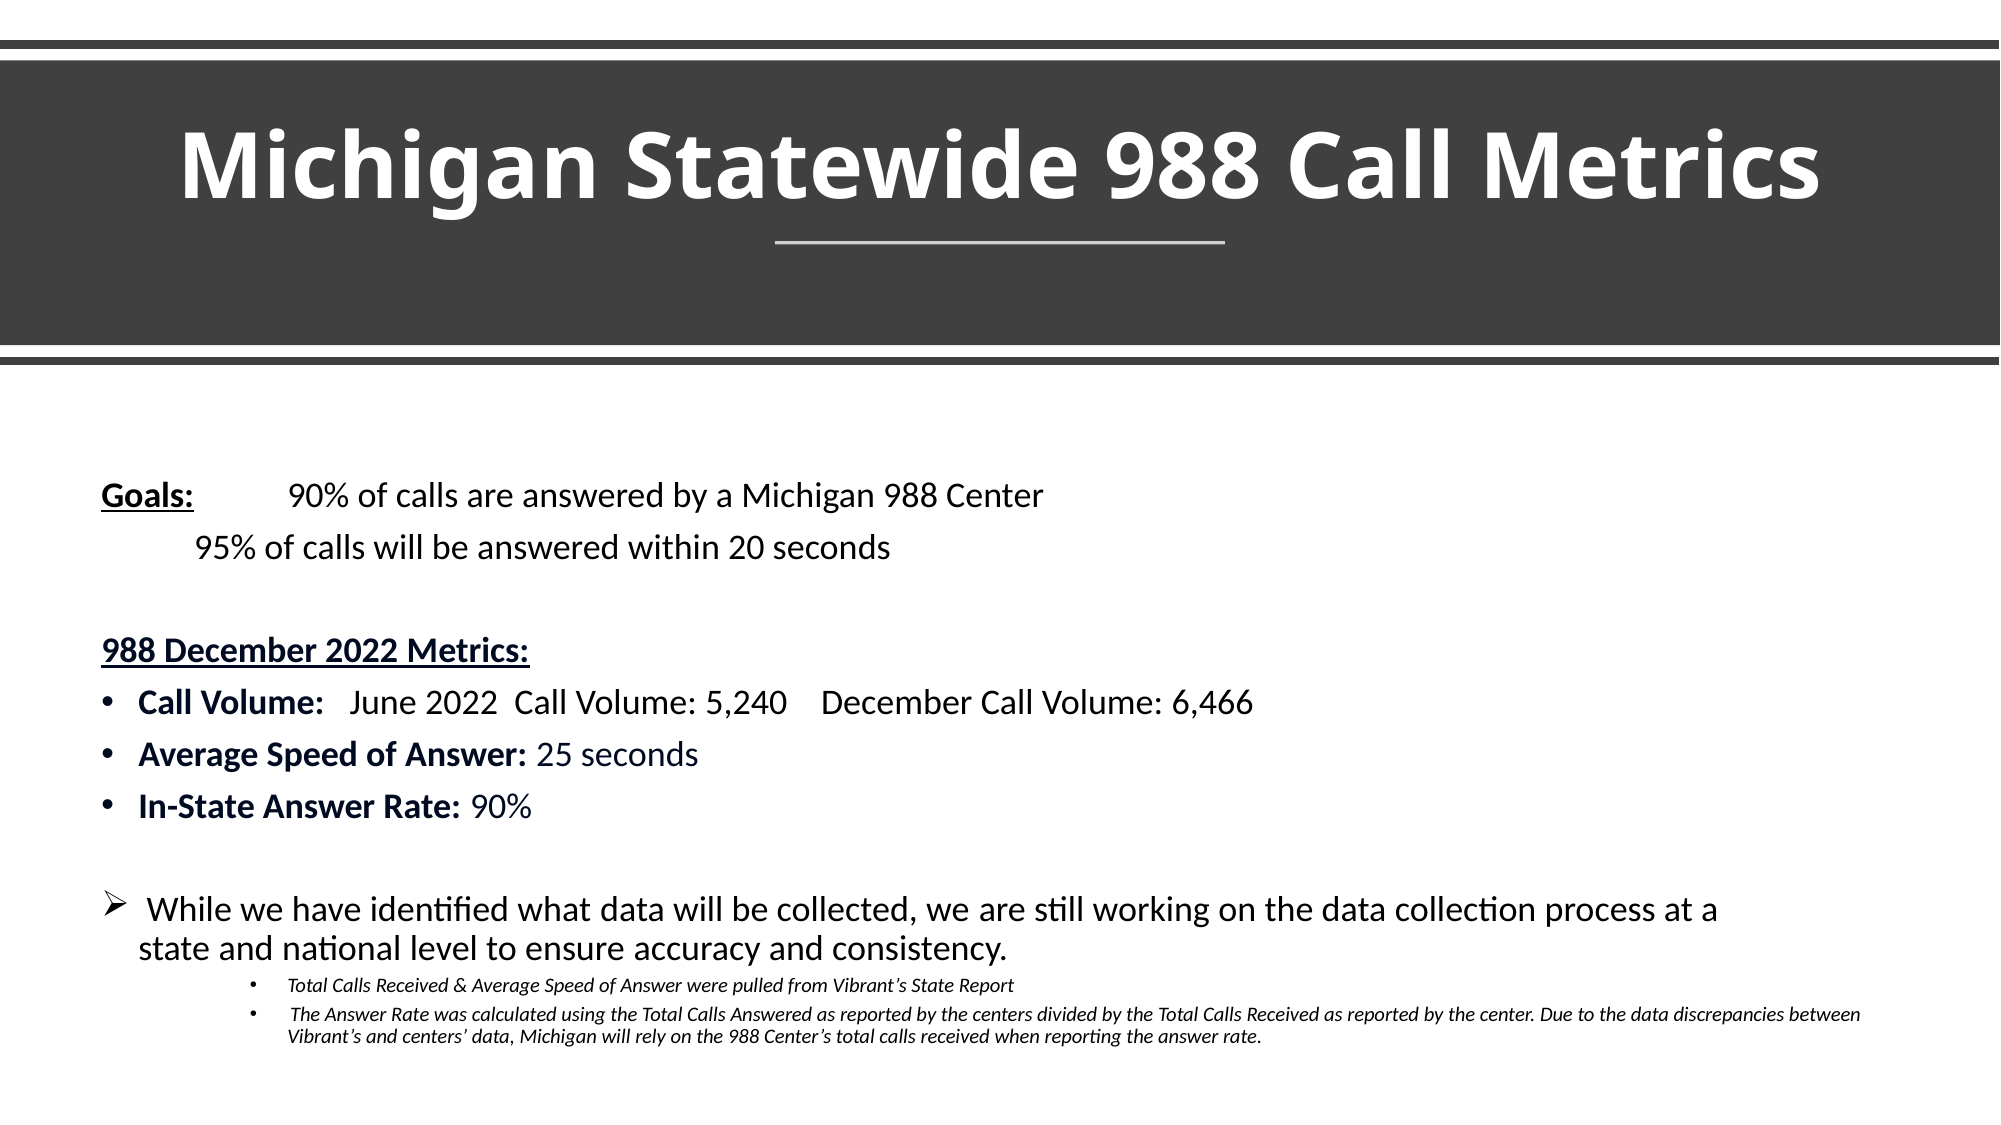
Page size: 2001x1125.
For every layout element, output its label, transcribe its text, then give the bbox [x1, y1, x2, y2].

text_box [0, 59, 2000, 346]
list Goals: 90% of calls are answered by a Michigan 988 Center 95% of calls will be answered within 20 seconds 988 December 2022 Metrics: Call Volume: June 2022 Call Volume: 5,240 December Call Volume: 6,466 Average Speed of Answer: 25 seconds In-State Answer Rate: 90% While we have identified what data will be collected, we are still working on the data collection process at a state and national level to ensure accuracy and consistency. Total Calls Received & Average Speed of Answer were pulled from Vibrant’s State Report The Answer Rate was calculated using the Total Calls Answered as reported by the centers divided by the Total Calls Received as reported by the center. Due to the data discrepancies between Vibrant’s and centers’ data, Michigan will rely on the 988 Center’s total calls received when reporting the answer rate. [86, 412, 1914, 1065]
title Michigan Statewide 988 Call Metrics [86, 73, 1914, 227]
